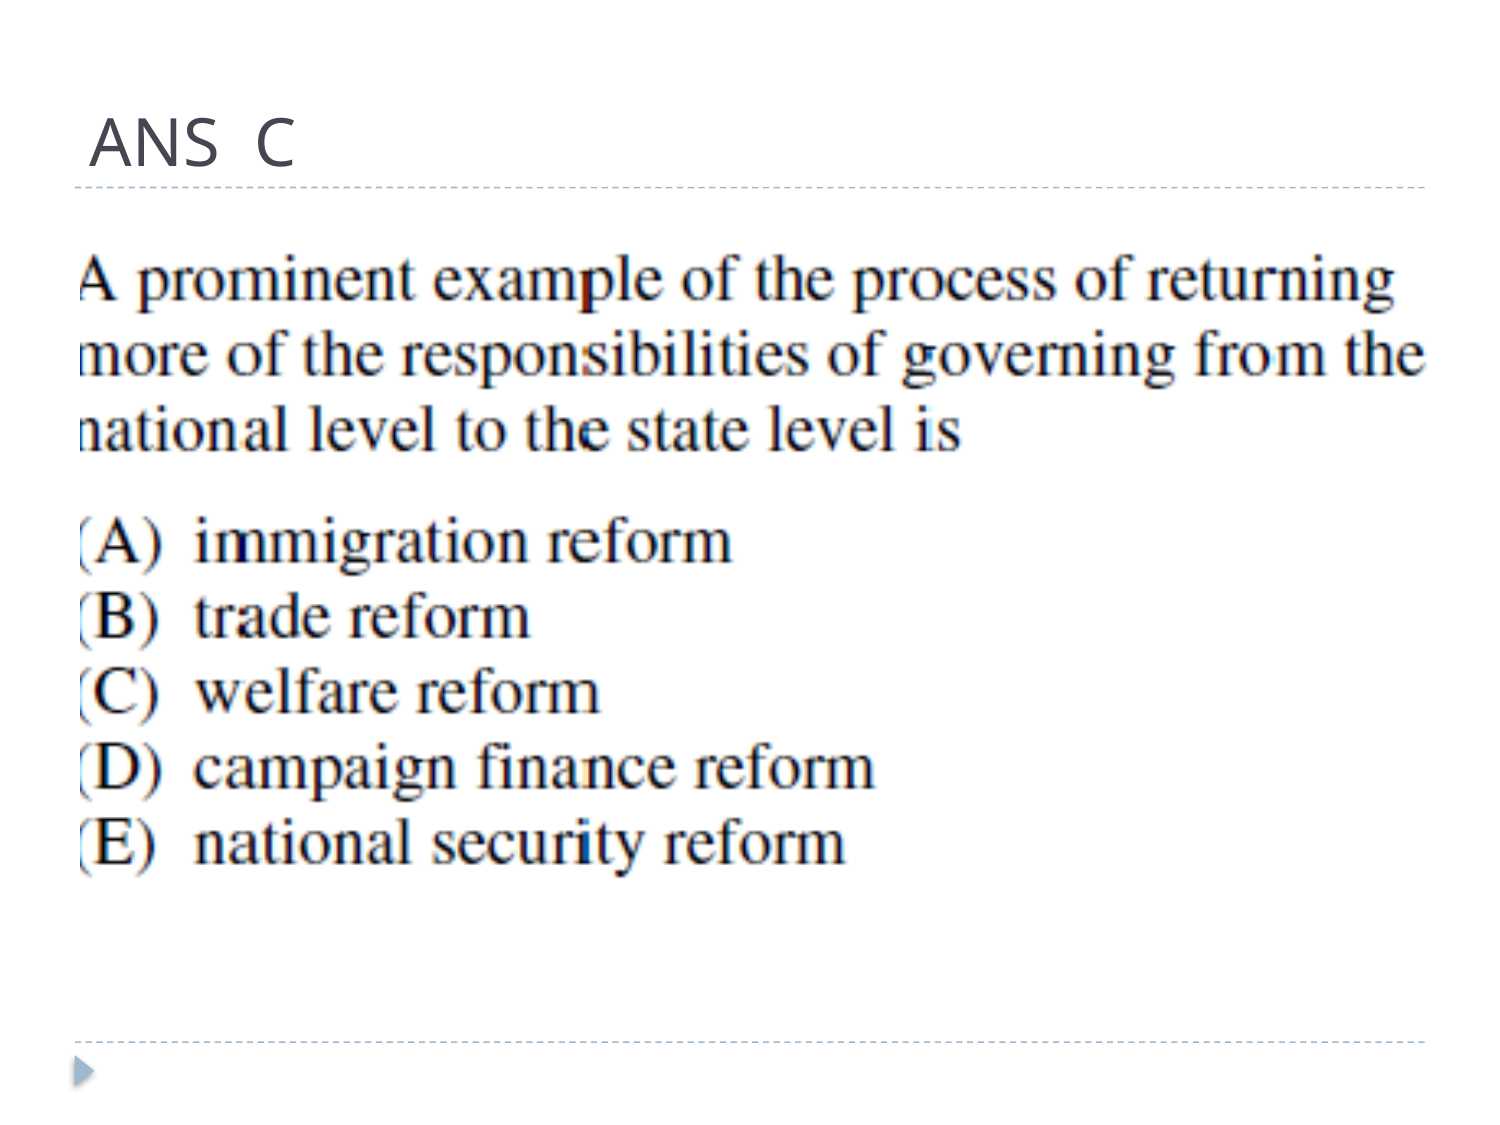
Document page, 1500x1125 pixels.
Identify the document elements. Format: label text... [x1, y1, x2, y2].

picture [79, 249, 1447, 888]
title ANS C [75, 24, 1425, 188]
